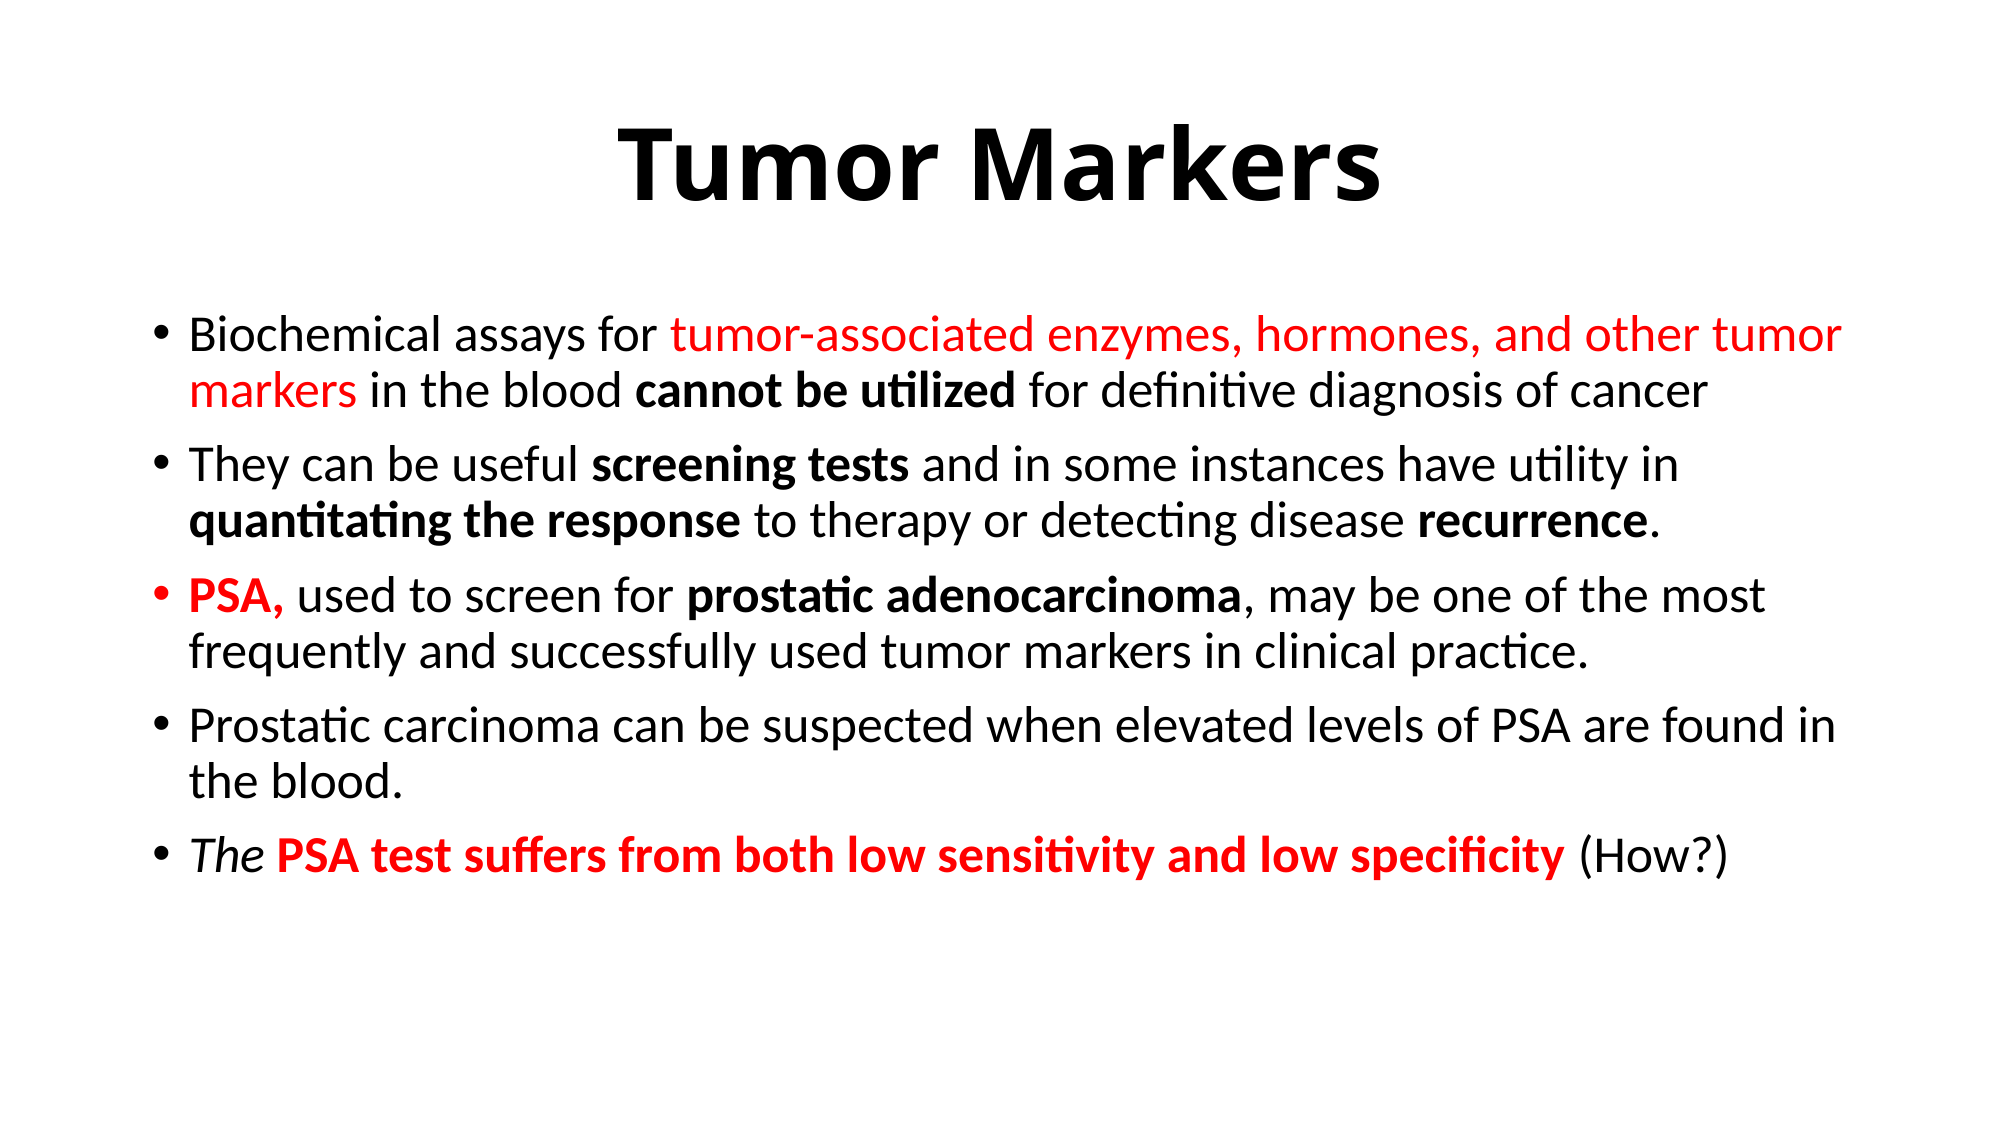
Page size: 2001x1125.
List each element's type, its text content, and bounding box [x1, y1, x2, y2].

list Biochemical assays for tumor-associated enzymes, hormones, and other tumor markers in the blood cannot be utilized for definitive diagnosis of cancer They can be useful screening tests and in some instances have utility in quantitating the response to therapy or detecting disease recurrence. PSA, used to screen for prostatic adenocarcinoma, may be one of the most frequently and successfully used tumor markers in clinical practice. Prostatic carcinoma can be suspected when elevated levels of PSA are found in the blood. The PSA test suffers from both low sensitivity and low specificity (How?) [137, 299, 1863, 1014]
title Tumor Markers [137, 59, 1863, 278]
